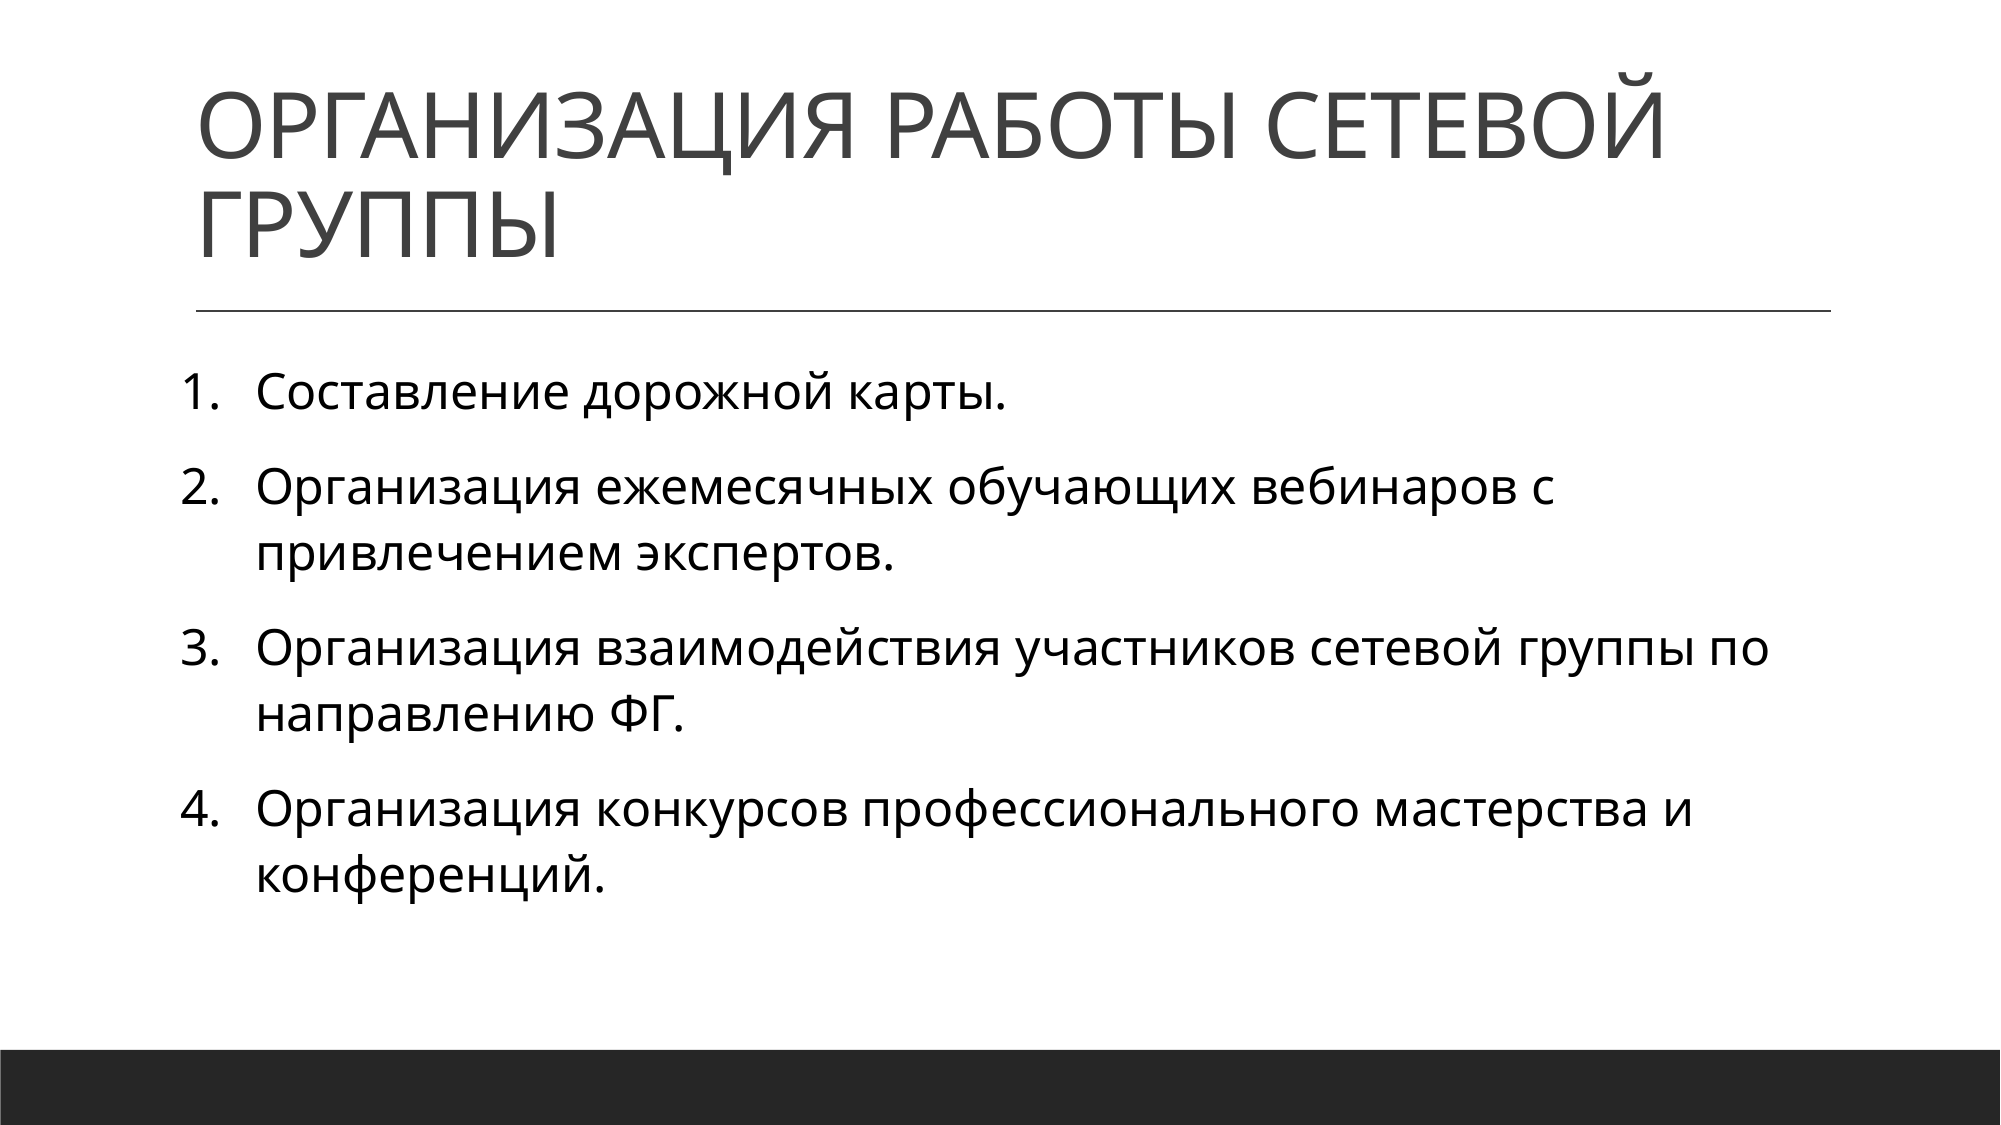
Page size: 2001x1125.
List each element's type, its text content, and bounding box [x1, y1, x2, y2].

list Составление дорожной карты. Организация ежемесячных обучающих вебинаров с привлечением экспертов. Организация взаимодействия участников сетевой группы по направлению ФГ. Организация конкурсов профессионального мастерства и конференций. [180, 345, 1830, 963]
title ОРГАНИЗАЦИЯ РАБОТЫ СЕТЕВОЙ ГРУППЫ [180, 47, 1830, 285]
